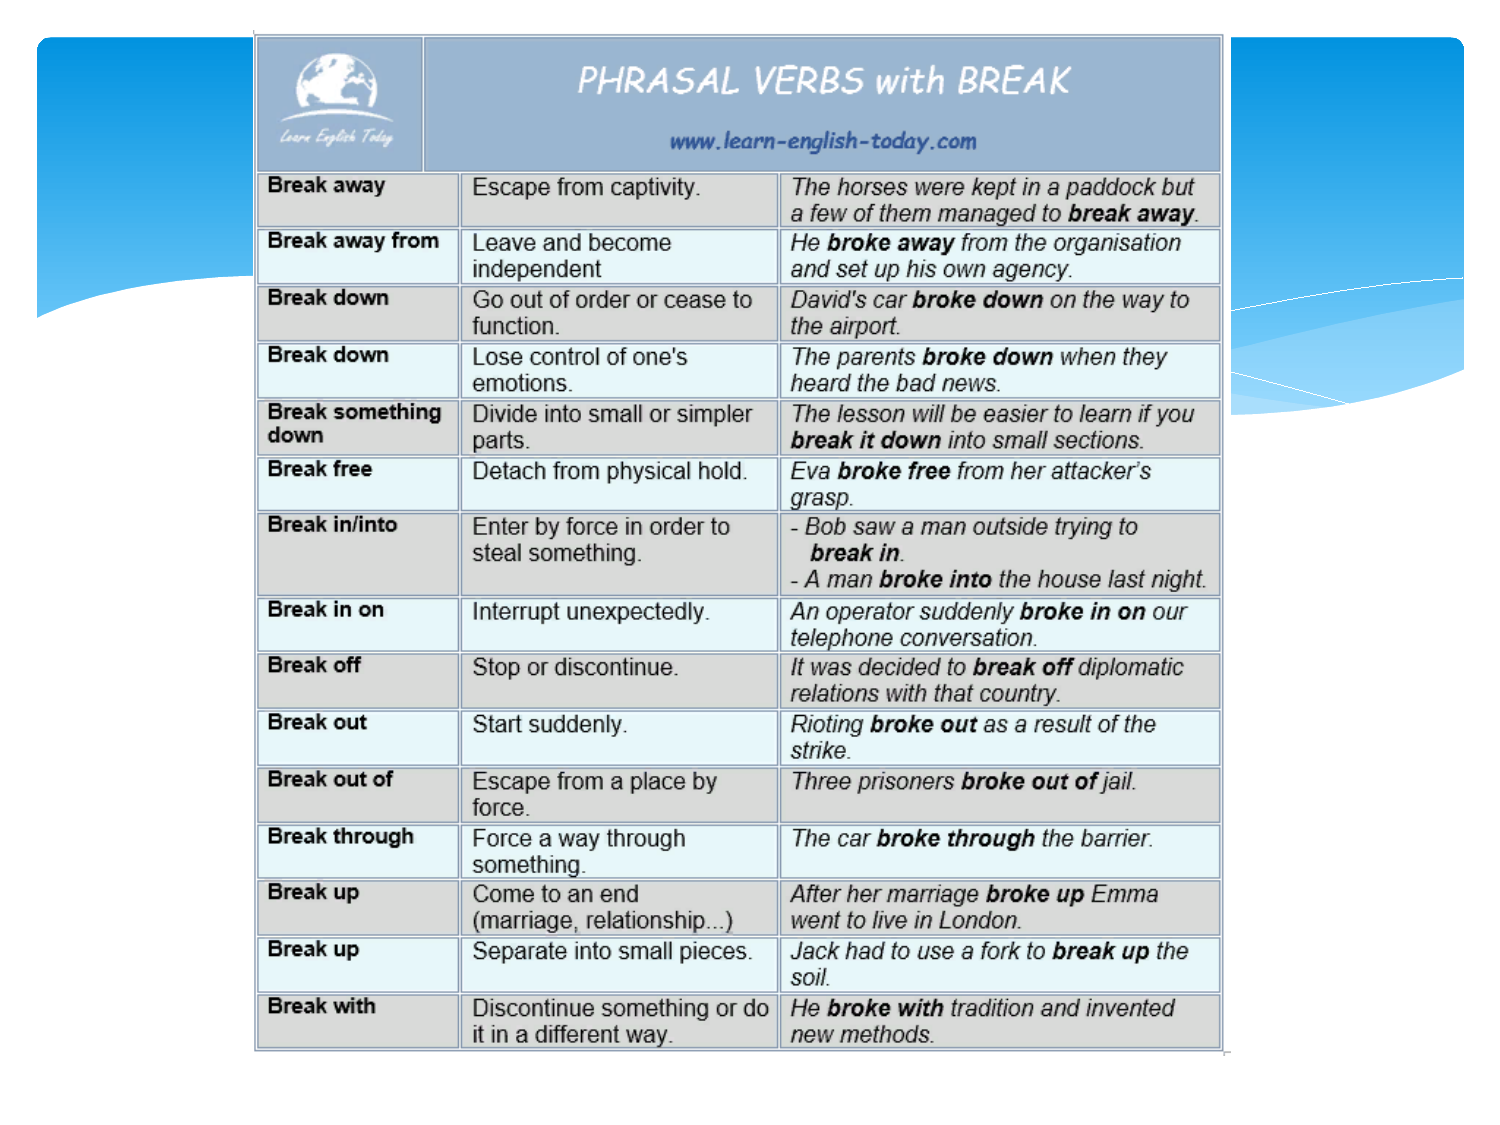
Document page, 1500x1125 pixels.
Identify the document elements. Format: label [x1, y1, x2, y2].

picture [253, 30, 1231, 1056]
